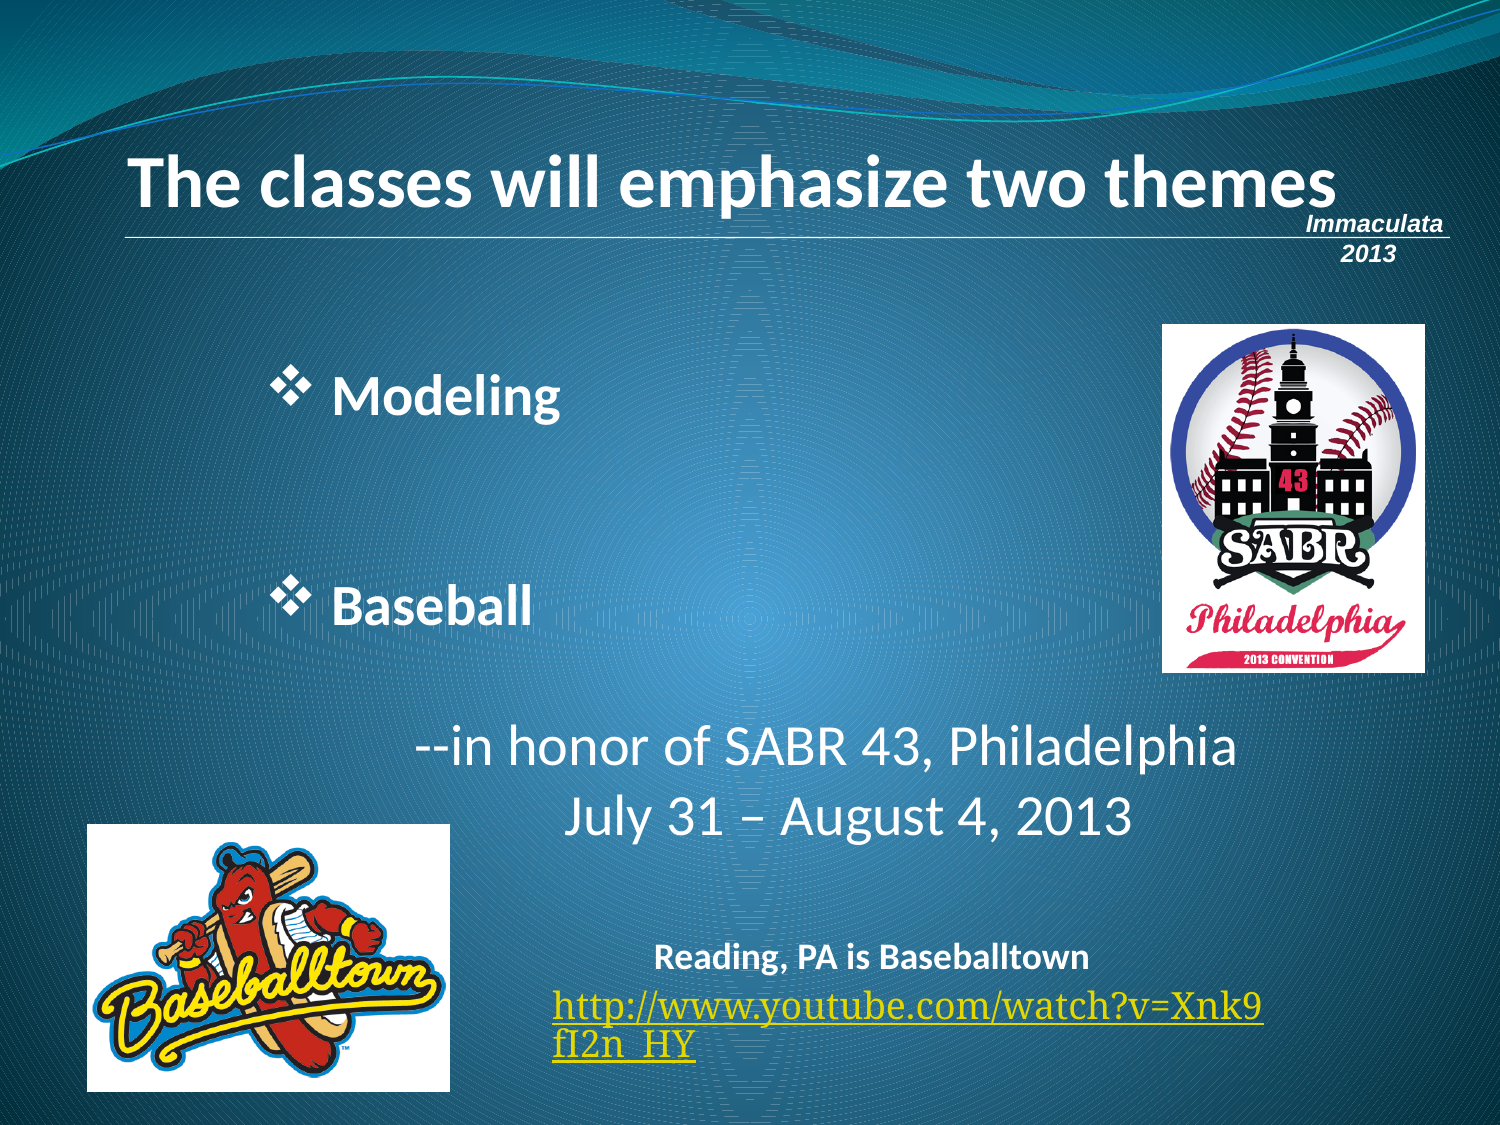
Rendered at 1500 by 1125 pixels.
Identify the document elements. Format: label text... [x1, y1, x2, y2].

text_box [124, 199, 1460, 276]
text_box http://www.youtube.com/watch?v=Xnk9fI2n_HY [537, 974, 1288, 1086]
text_box The classes will emphasize two themes [112, 124, 1450, 230]
picture [87, 824, 451, 1092]
text_box Reading, PA is Baseballtown [639, 924, 1106, 985]
picture [1162, 324, 1426, 673]
text_box Modeling Baseball --in honor of SABR 43, Philadelphia July 31 – August 4, 2013 [249, 350, 1400, 855]
